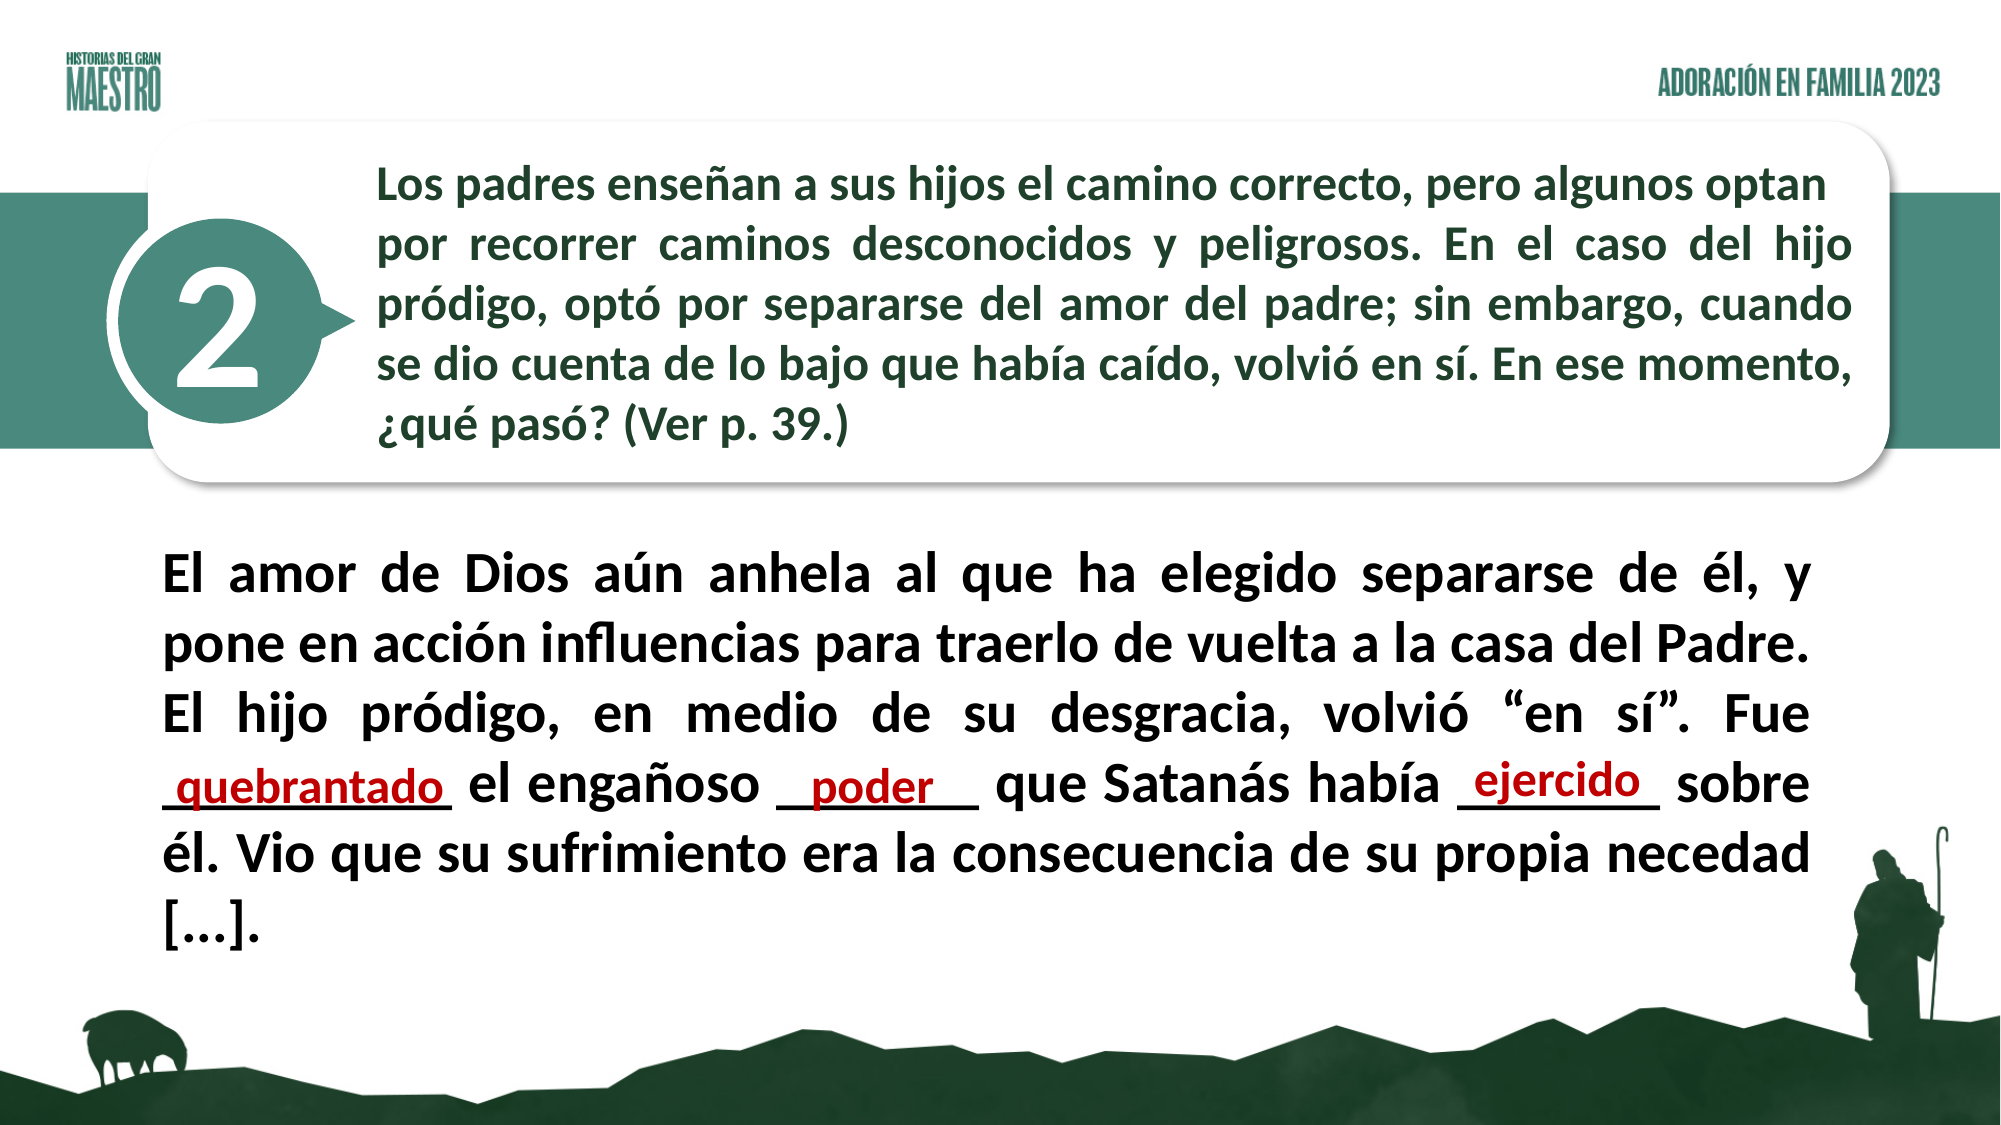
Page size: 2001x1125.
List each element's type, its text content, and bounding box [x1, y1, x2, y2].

text_box ejercido [1459, 739, 1664, 814]
picture [0, 0, 2001, 1125]
text_box poder [796, 746, 1019, 821]
text_box quebrantado [161, 746, 486, 821]
text_box El amor de Dios aún anhela al que ha elegido separarse de él, y pone en acción influencias para traerlo de vuelta a la casa del Padre. El hijo pródigo, en medio de su desgracia, volvió “en sí”. Fue __________ el engañoso _______ que Satanás había _______ sobre él. Vio que su sufrimiento era la consecuencia de su propia necedad [...]. [147, 526, 1828, 961]
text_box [0, 121, 2000, 483]
